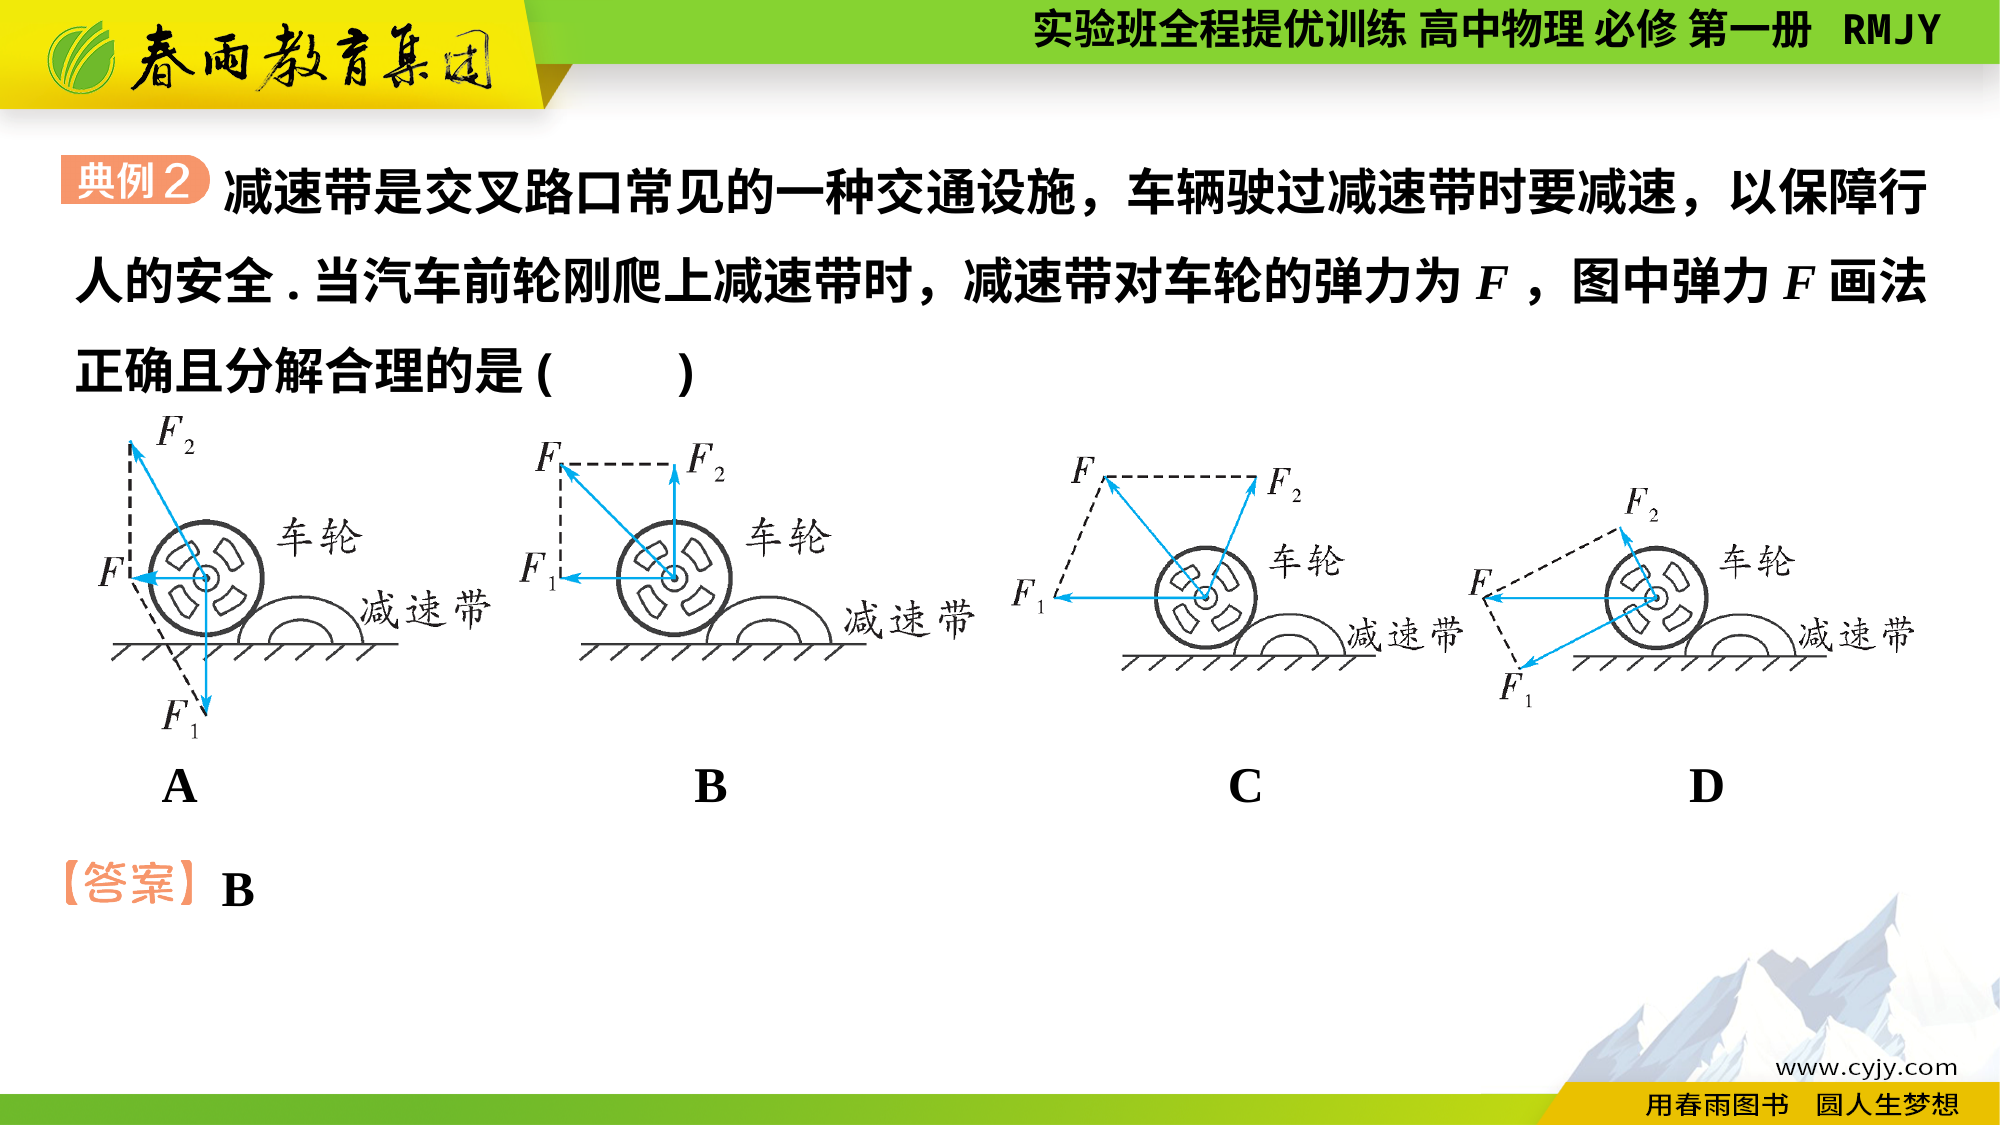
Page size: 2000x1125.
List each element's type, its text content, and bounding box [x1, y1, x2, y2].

text_box A B C D [59, 715, 1944, 821]
text_box B [206, 849, 270, 924]
list 减速带是交叉路口常见的一种交通设施，车辆驶过减速带时要减速，以保障行人的安全.当汽车前轮刚爬上减速带时，减速带对车轮的弹力为F，图中弹力F画法正确且分解合理的是( ) [59, 122, 1944, 399]
picture [0, 0, 2000, 1125]
